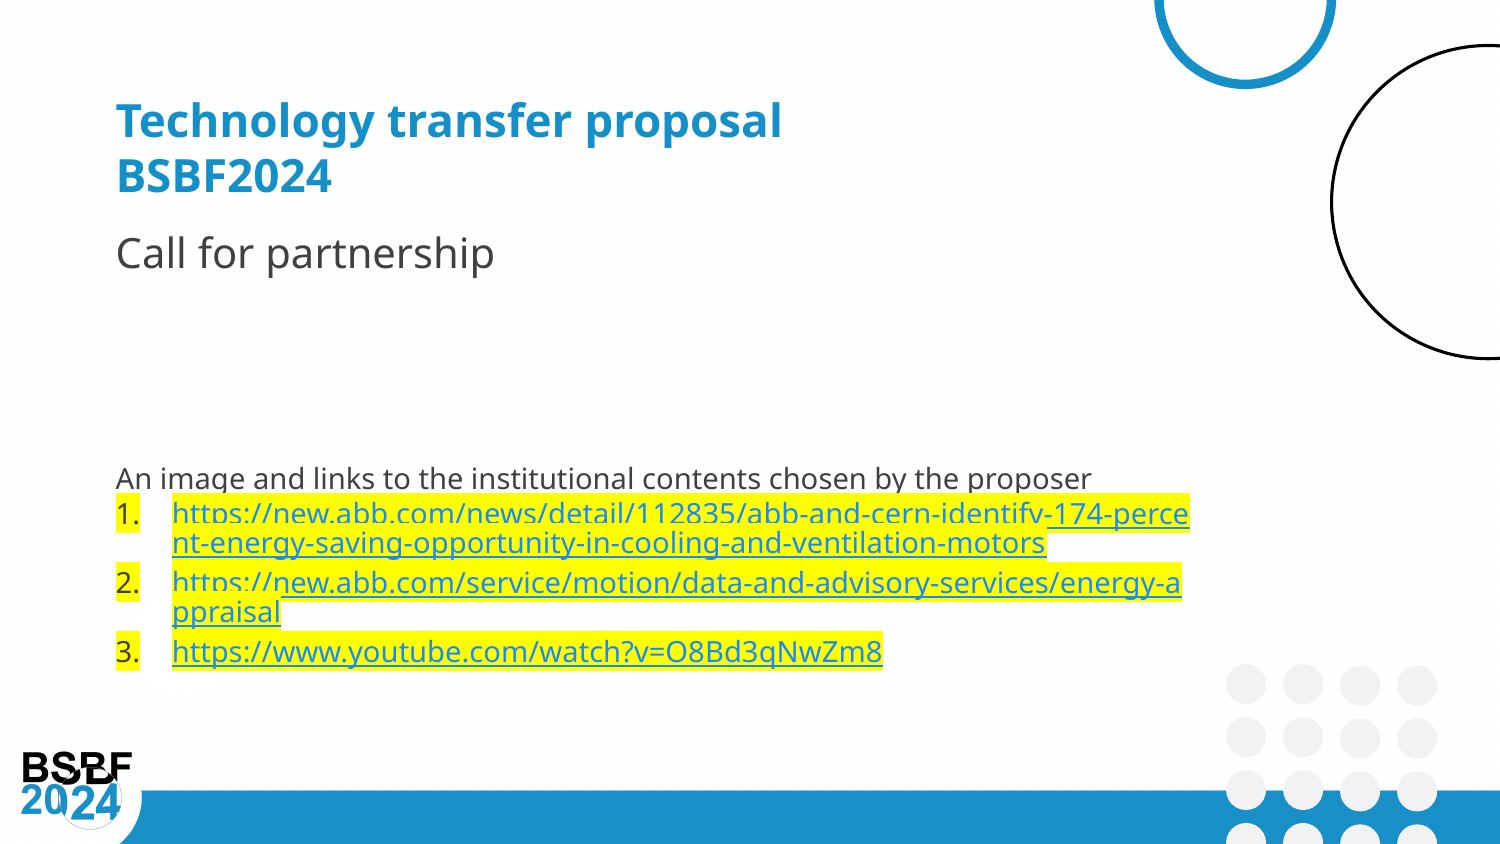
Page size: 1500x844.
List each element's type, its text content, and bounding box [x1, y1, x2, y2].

text_box [1330, 44, 1500, 360]
picture [0, 0, 1500, 844]
text_box [135, 622, 239, 694]
text_box [1157, 0, 1333, 86]
text_box An image and links to the institutional contents chosen by the proposer https://new.abb.com/news/detail/112835/abb-and-cern-identify-174-percent-energy-saving-opportunity-in-cooling-and-ventilation-motors https://new.abb.com/service/motion/data-and-advisory-services/energy-appraisal https://www.youtube.com/watch?v=O8Bd3qNwZm8 [100, 453, 1209, 622]
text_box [1178, 711, 1485, 844]
text_box Technology transfer proposal BSBF2024 Call for partnership [100, 84, 981, 284]
